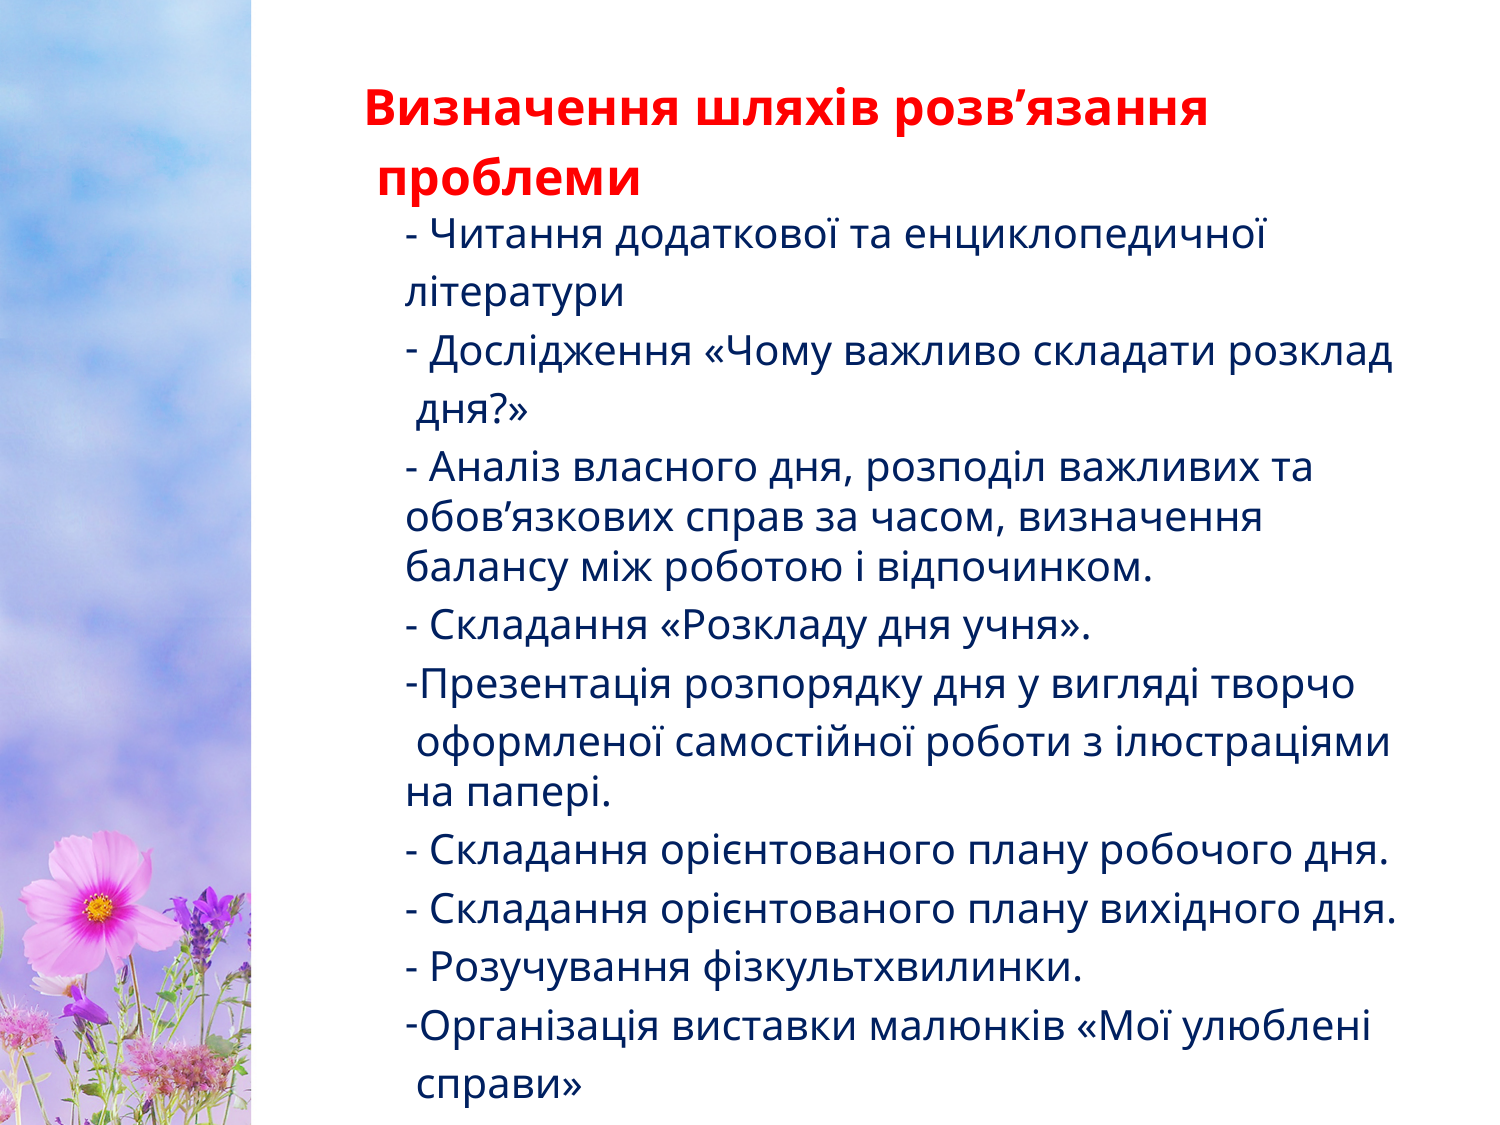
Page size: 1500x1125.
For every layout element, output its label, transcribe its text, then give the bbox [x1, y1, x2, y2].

picture [0, 0, 1500, 1125]
list Визначення шляхів розв’язання проблеми [348, 70, 1425, 199]
list - Читання додаткової та енциклопедичної літератури Дослідження «Чому важливо складати розклад дня?» - Аналіз власного дня, розподіл важливих та обов’язкових справ за часом, визначення балансу між роботою і відпочинком. - Складання «Розкладу дня учня». Презентація розпорядку дня у вигляді творчо оформленої самостійної роботи з ілюстраціями на папері. - Складання орієнтованого плану робочого дня. - Складання орієнтованого плану вихідного дня. - Розучування фізкультхвилинки. Організація виставки малюнків «Мої улюблені справи» [339, 199, 1427, 1125]
